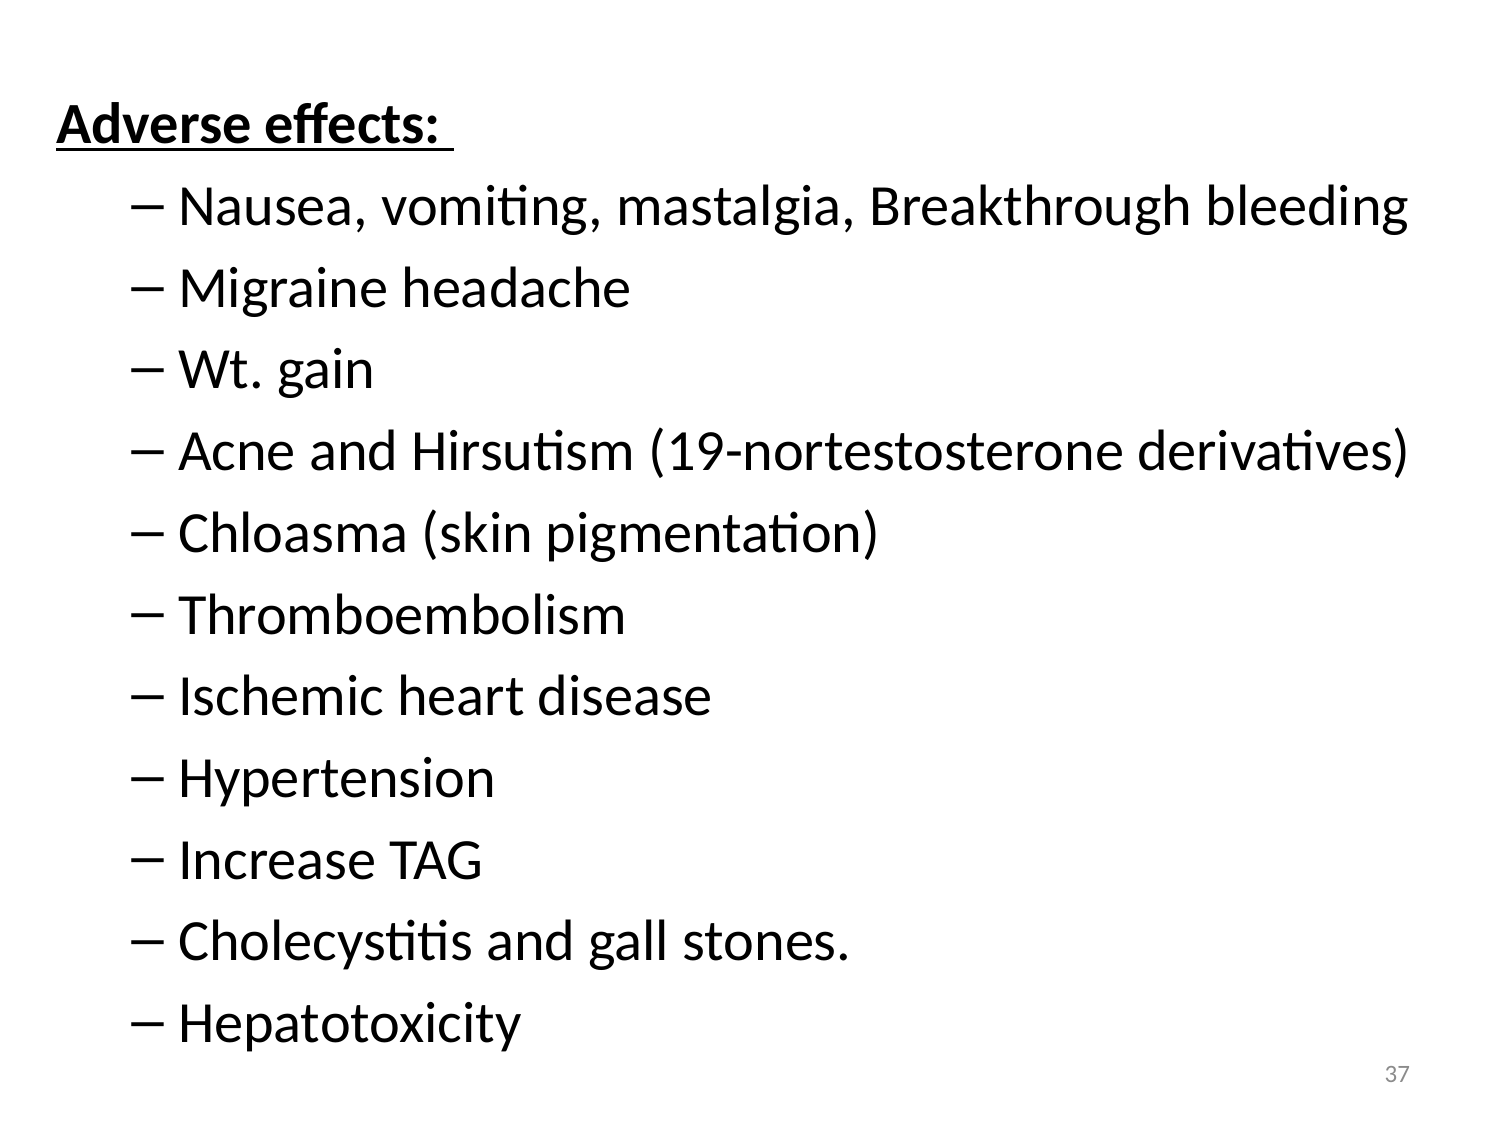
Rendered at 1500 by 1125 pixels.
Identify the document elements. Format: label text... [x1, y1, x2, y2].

slide_number 37 [1074, 1059, 1425, 1103]
list Adverse effects: Nausea, vomiting, mastalgia, Breakthrough bleeding Migraine headache Wt. gain Acne and Hirsutism (19-nortestosterone derivatives) Chloasma (skin pigmentation) Thromboembolism Ischemic heart disease Hypertension Increase TAG Cholecystitis and gall stones. Hepatotoxicity [41, 78, 1465, 1059]
